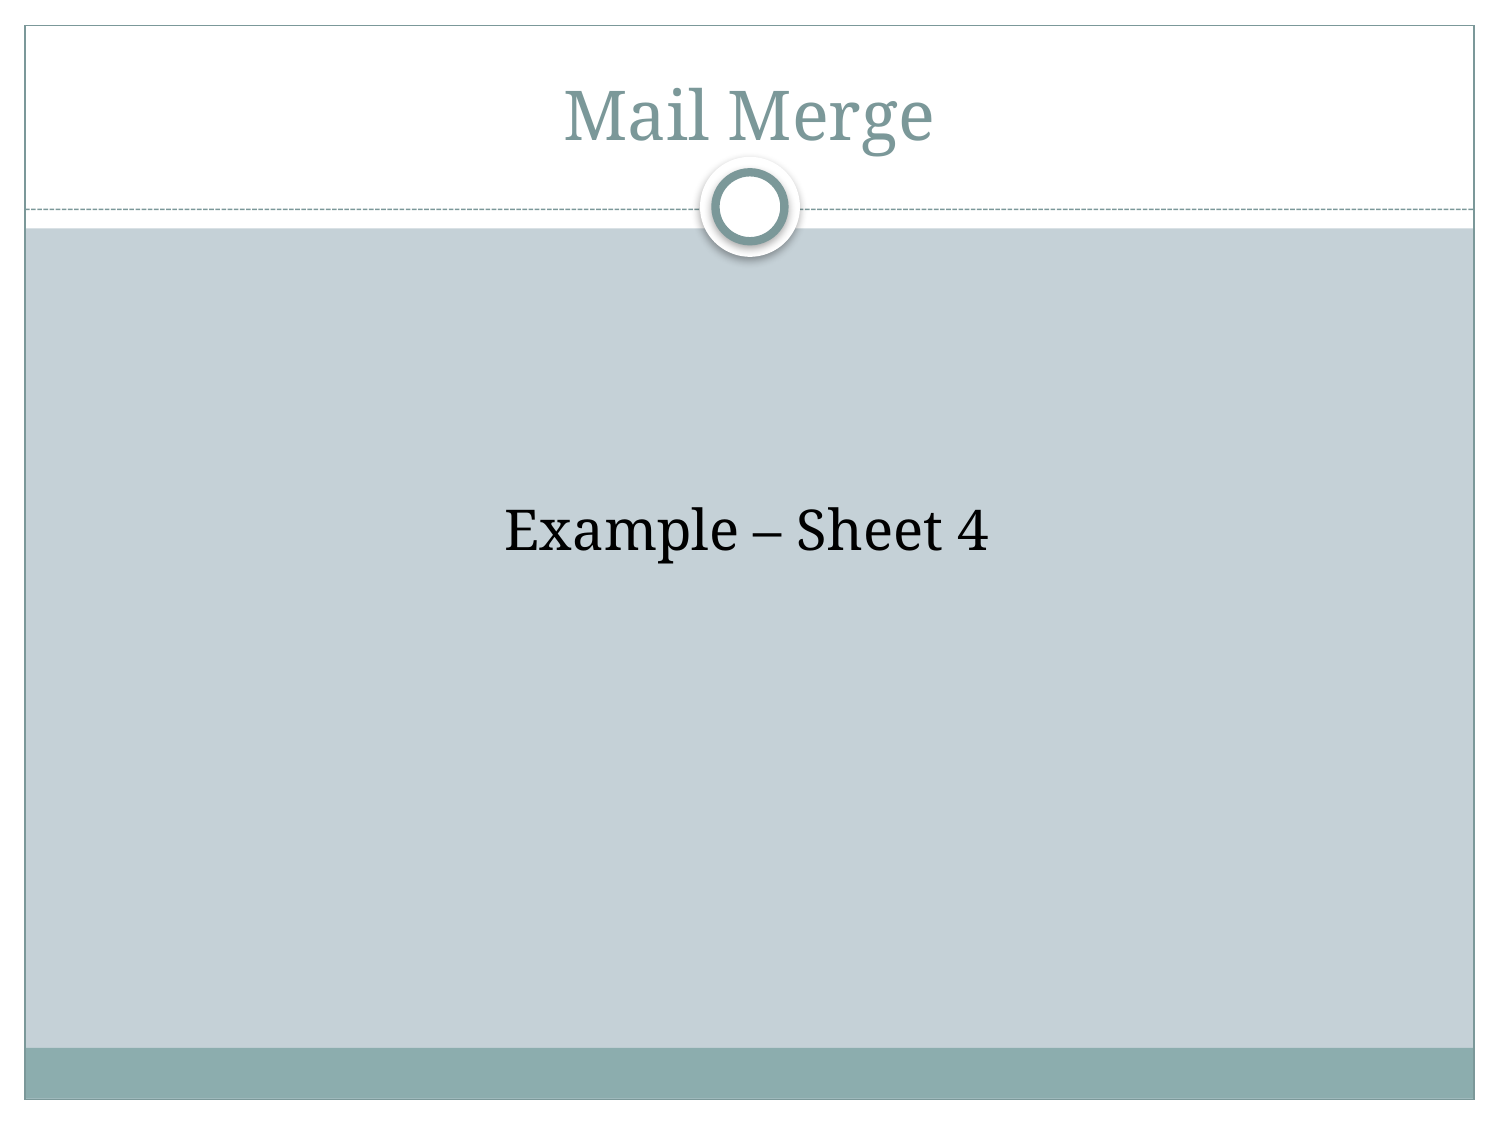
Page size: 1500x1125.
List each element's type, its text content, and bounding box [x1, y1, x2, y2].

title Mail Merge [49, 37, 1450, 162]
list Example – Sheet 4 [49, 250, 1445, 1001]
